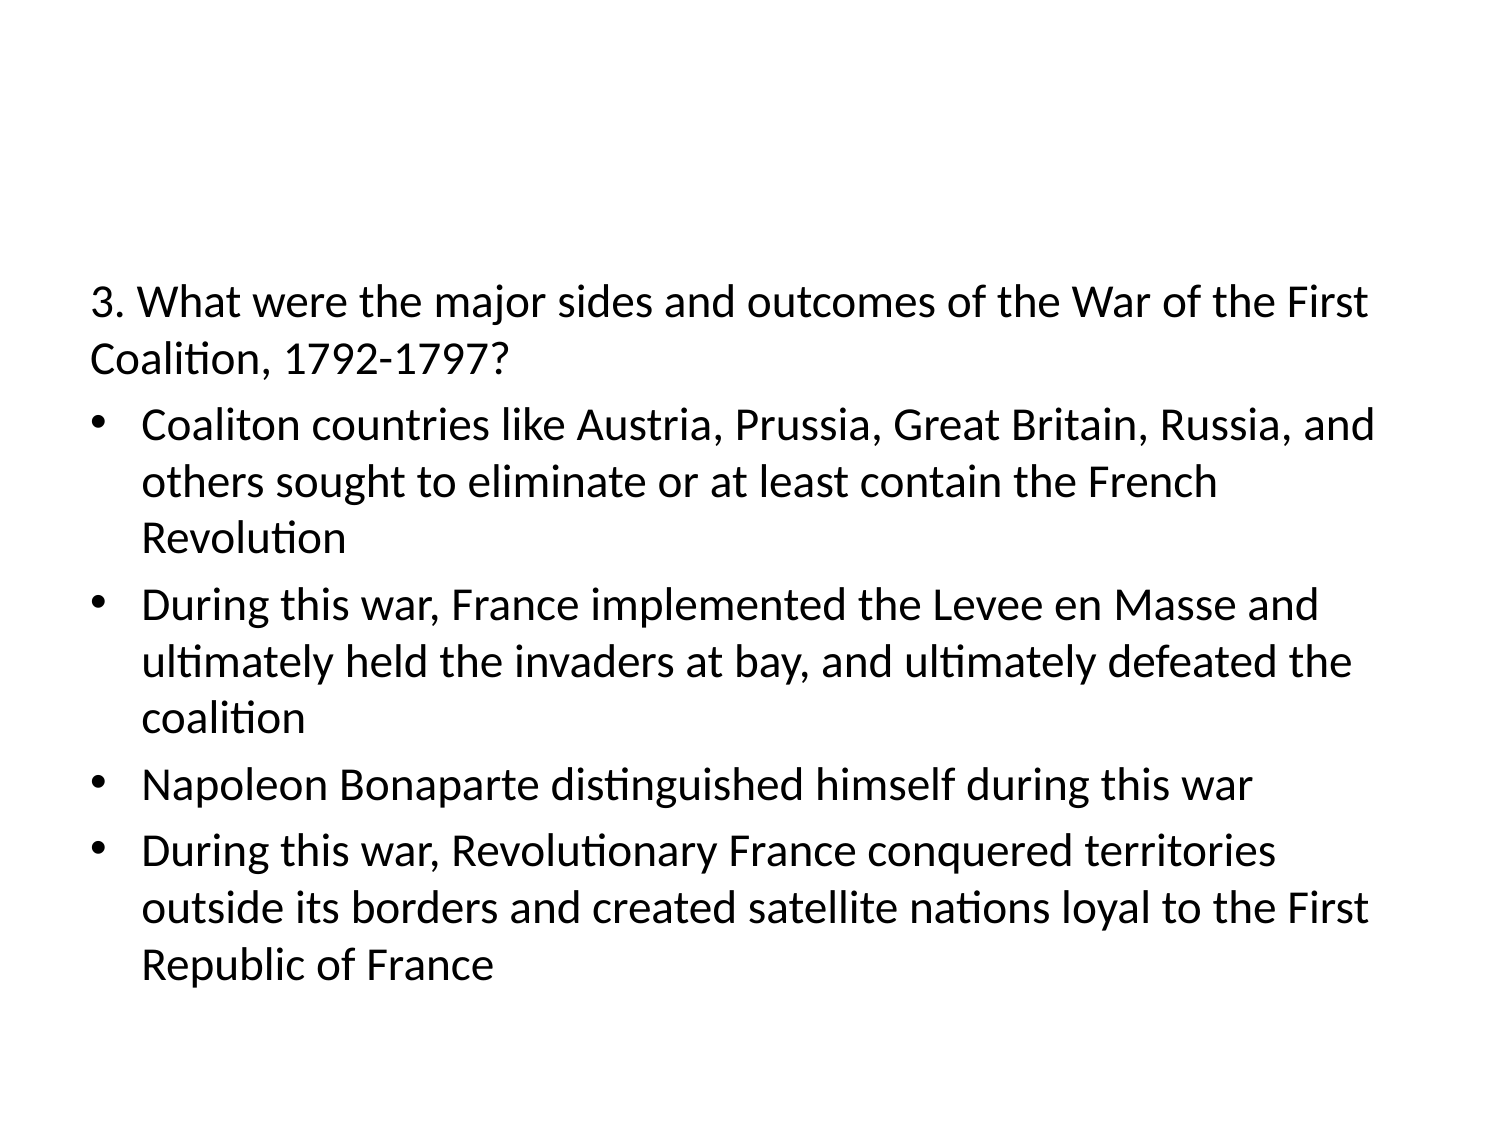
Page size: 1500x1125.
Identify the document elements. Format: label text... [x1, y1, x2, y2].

list 3. What were the major sides and outcomes of the War of the First Coalition, 1792-1797? Coaliton countries like Austria, Prussia, Great Britain, Russia, and others sought to eliminate or at least contain the French Revolution During this war, France implemented the Levee en Masse and ultimately held the invaders at bay, and ultimately defeated the coalition Napoleon Bonaparte distinguished himself during this war During this war, Revolutionary France conquered territories outside its borders and created satellite nations loyal to the First Republic of France [75, 262, 1425, 1005]
